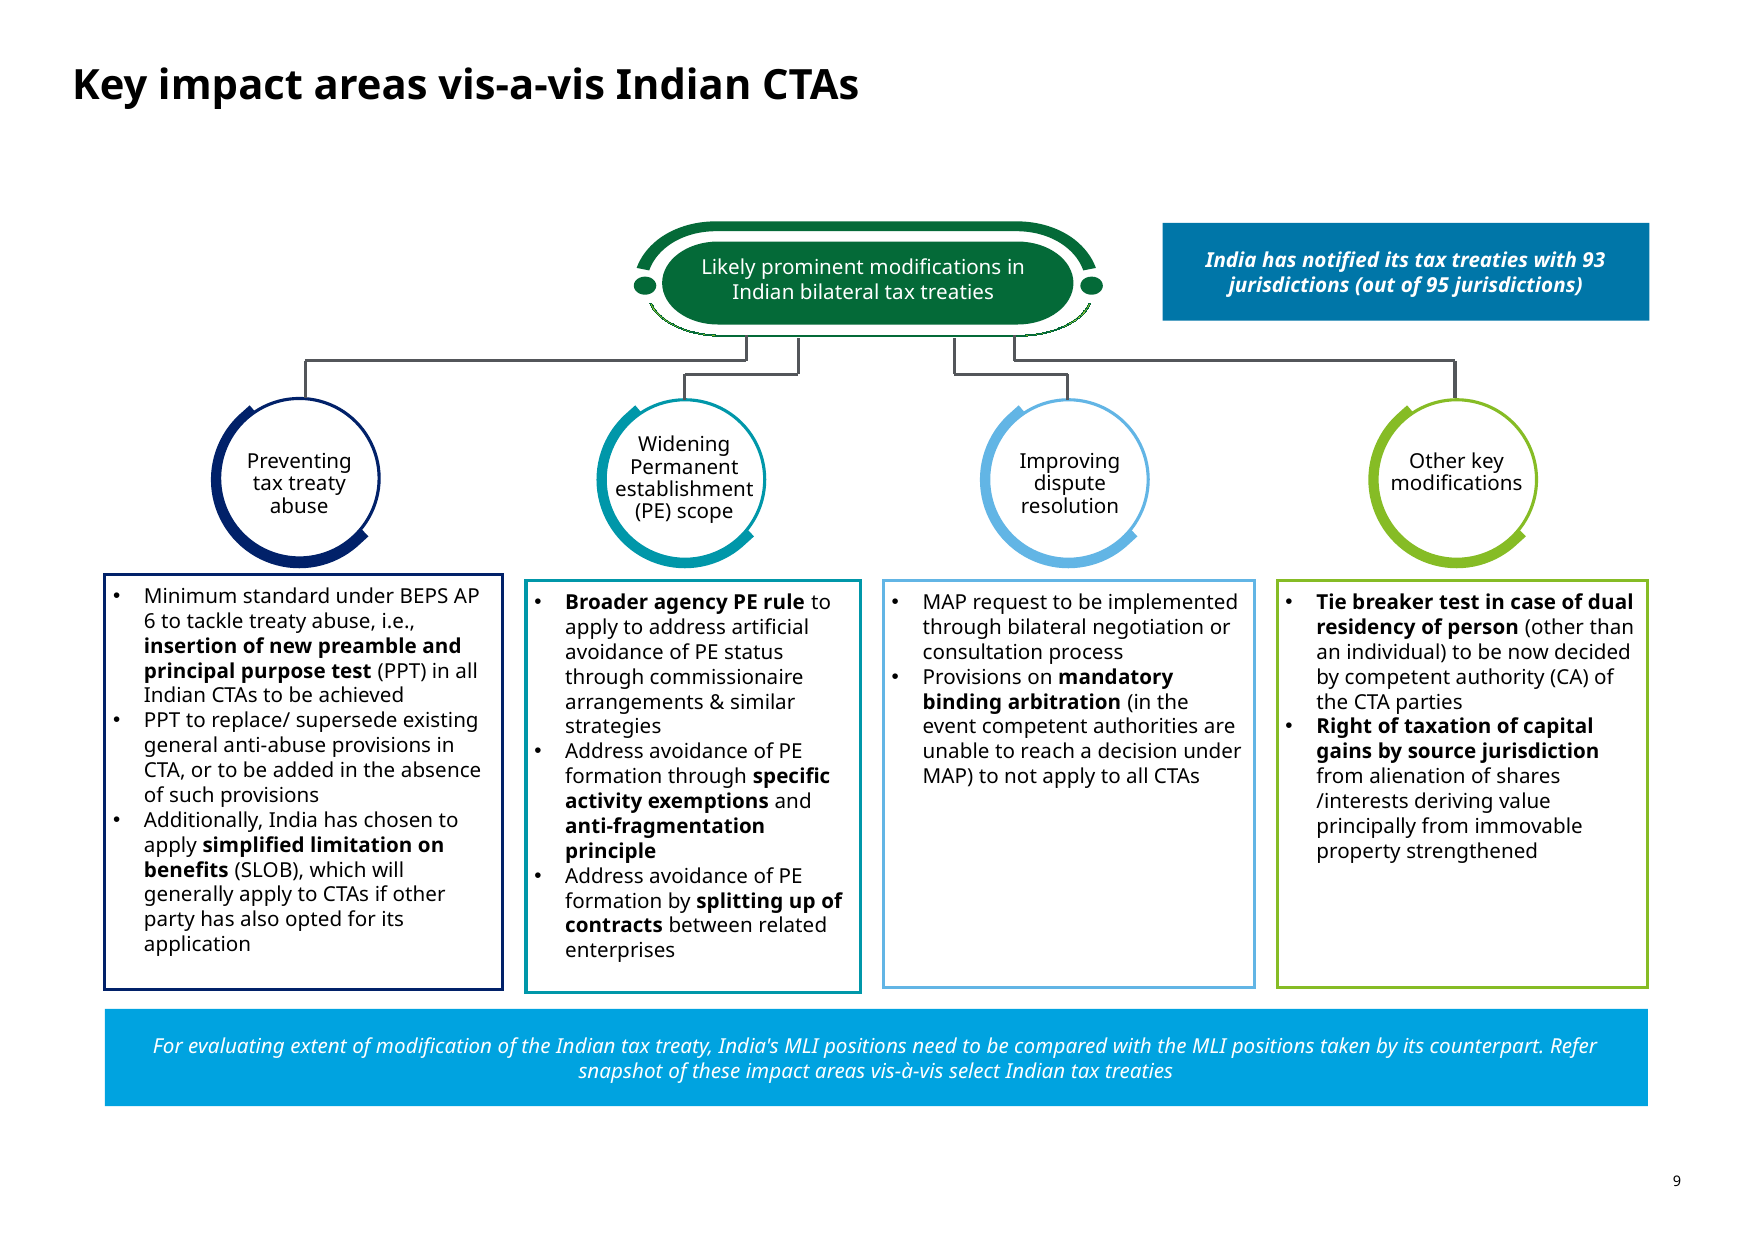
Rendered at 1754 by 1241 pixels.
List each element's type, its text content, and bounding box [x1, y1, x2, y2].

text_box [305, 334, 747, 399]
text_box [1080, 276, 1103, 295]
text_box [618, 524, 752, 560]
text_box [649, 303, 700, 333]
text_box Broader agency PE rule to apply to address artificial avoidance of PE status through commissionaire arrangements & similar strategies Address avoidance of PE formation through specific activity exemptions and anti-fragmentation principle Address avoidance of PE formation by splitting up of contracts between related enterprises [526, 580, 861, 993]
text_box Minimum standard under BEPS AP 6 to tackle treaty abuse, i.e., insertion of new preamble and principal purpose test (PPT) in all Indian CTAs to be achieved PPT to replace/ supersede existing general anti-abuse provisions in CTA, or to be added in the absence of such provisions Additionally, India has chosen to apply simplified limitation on benefits (SLOB), which will generally apply to CTAs if other party has also opted for its application [104, 574, 503, 990]
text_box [954, 338, 1069, 401]
text_box Other key modifications [1376, 450, 1537, 496]
text_box [988, 453, 993, 506]
text_box Tie breaker test in case of dual residency of person (other than an individual) to be now decided by competent authority (CA) of the CTA parties Right of taxation of capital gains by source jurisdiction from alienation of shares /interests deriving value principally from immovable property strengthened [1277, 580, 1648, 988]
text_box MAP request to be implemented through bilateral negotiation or consultation process Provisions on mandatory binding arbitration (in the event competent authorities are unable to reach a decision under MAP) to not apply to all CTAs [883, 580, 1255, 988]
text_box [994, 407, 1143, 450]
text_box [1378, 496, 1535, 560]
text_box Widening Permanent establishment (PE) scope [607, 434, 762, 524]
title Key impact areas vis-a-vis Indian CTAs [72, 57, 1678, 118]
text_box [998, 518, 1139, 560]
text_box Preventing tax treaty abuse [235, 450, 364, 518]
text_box [662, 241, 1074, 325]
text_box Likely prominent modifications in Indian bilateral tax treaties [684, 254, 1042, 304]
text_box India has notified its tax treaties with 93 jurisdictions (out of 95 jurisdictions) [1162, 222, 1650, 321]
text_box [684, 338, 799, 401]
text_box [1013, 334, 1456, 399]
text_box [636, 221, 1096, 271]
text_box [633, 276, 657, 295]
text_box For evaluating extent of modification of the Indian tax treaty, India's MLI positions need to be compared with the MLI positions taken by its counterpart. Refer snapshot of these impact areas vis-à-vis select Indian tax treaties [104, 1008, 1648, 1107]
text_box [1041, 303, 1091, 333]
text_box Improving dispute resolution [993, 450, 1147, 518]
text_box [1382, 399, 1531, 450]
text_box [619, 407, 751, 434]
text_box [219, 398, 380, 558]
